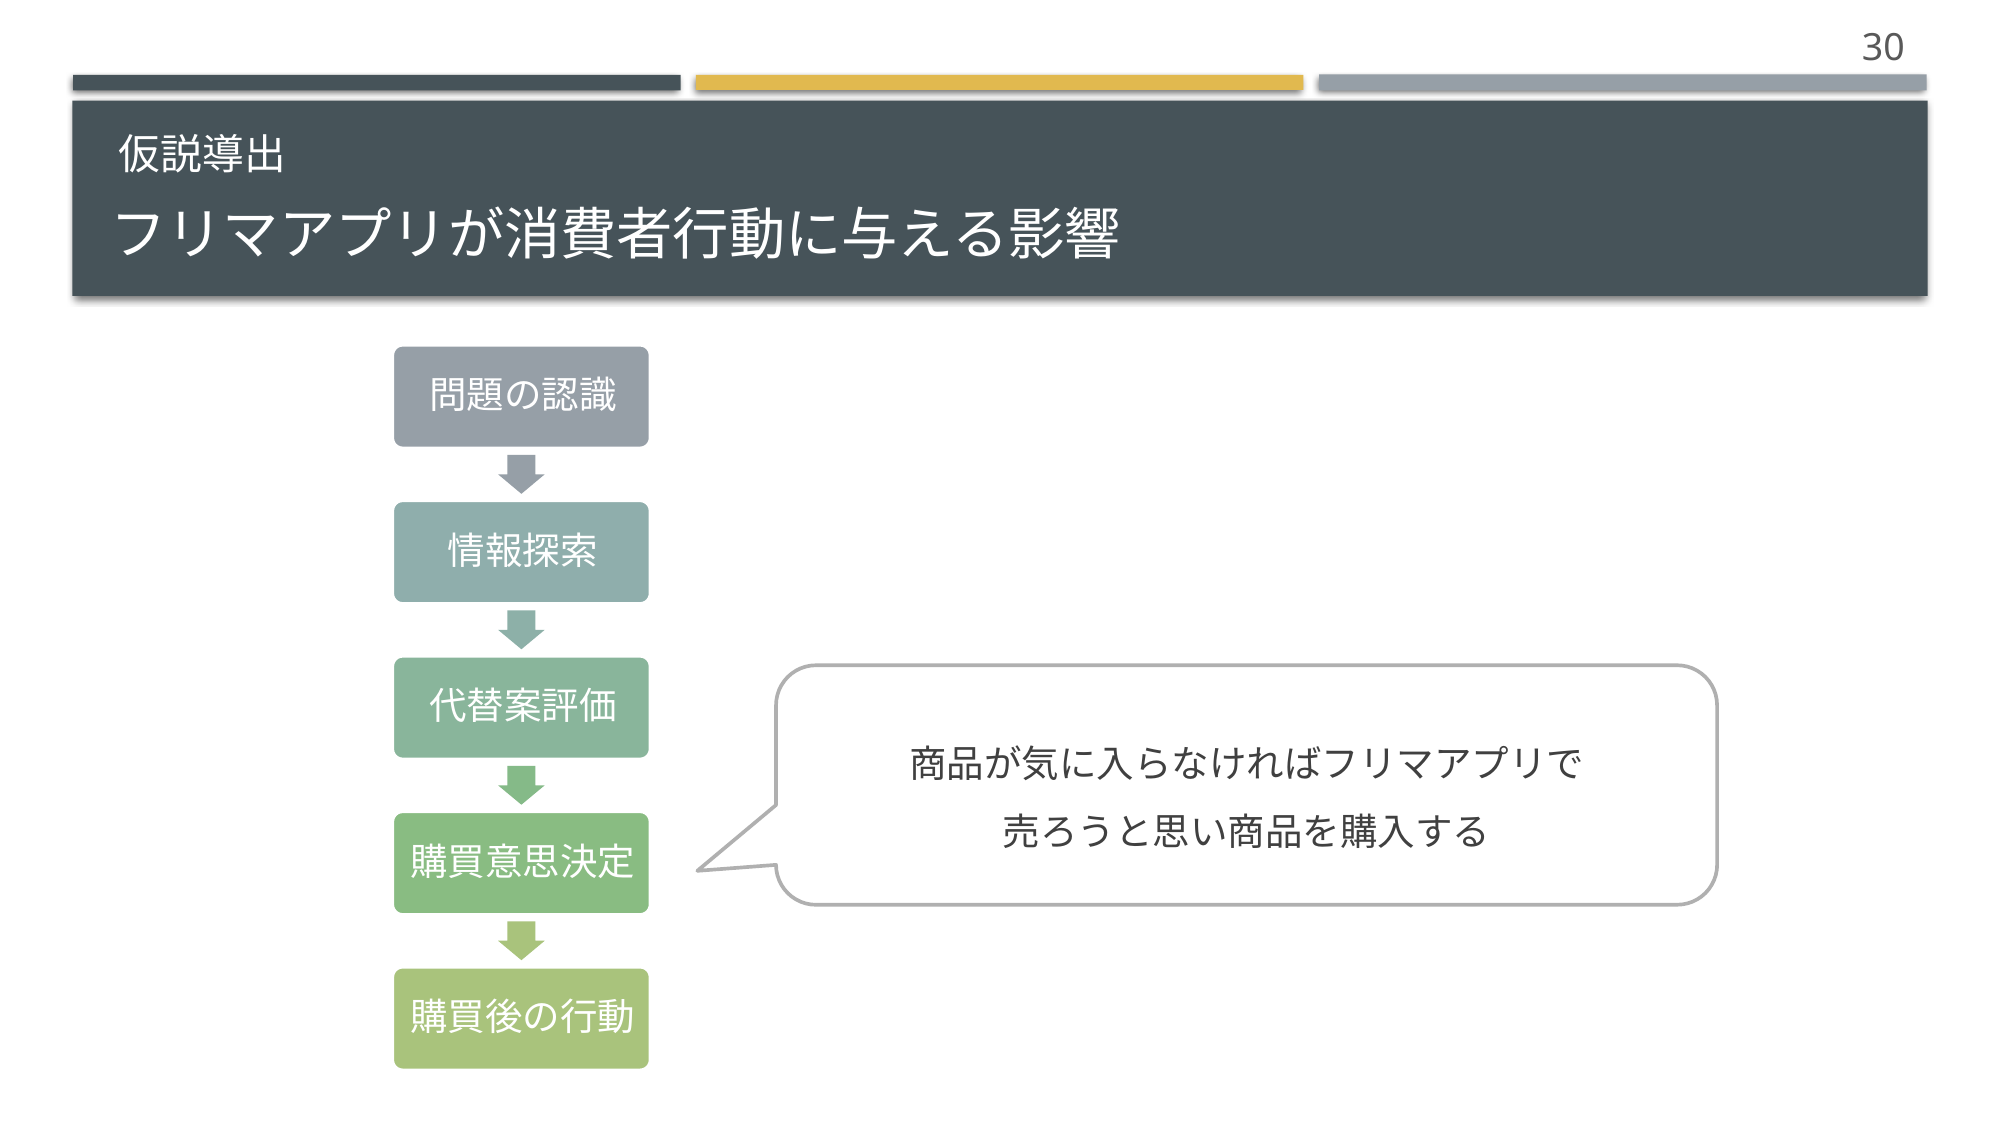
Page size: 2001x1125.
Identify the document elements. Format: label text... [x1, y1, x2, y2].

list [370, 344, 672, 1071]
text_box 商品が気に入らなければフリマアプリで 売ろうと思い商品を購入する [695, 663, 1719, 907]
title フリマアプリが消費者行動に与える影響 [95, 185, 1353, 274]
text_box 仮説導出 [103, 120, 522, 185]
slide_number 30 [1747, 19, 1920, 79]
